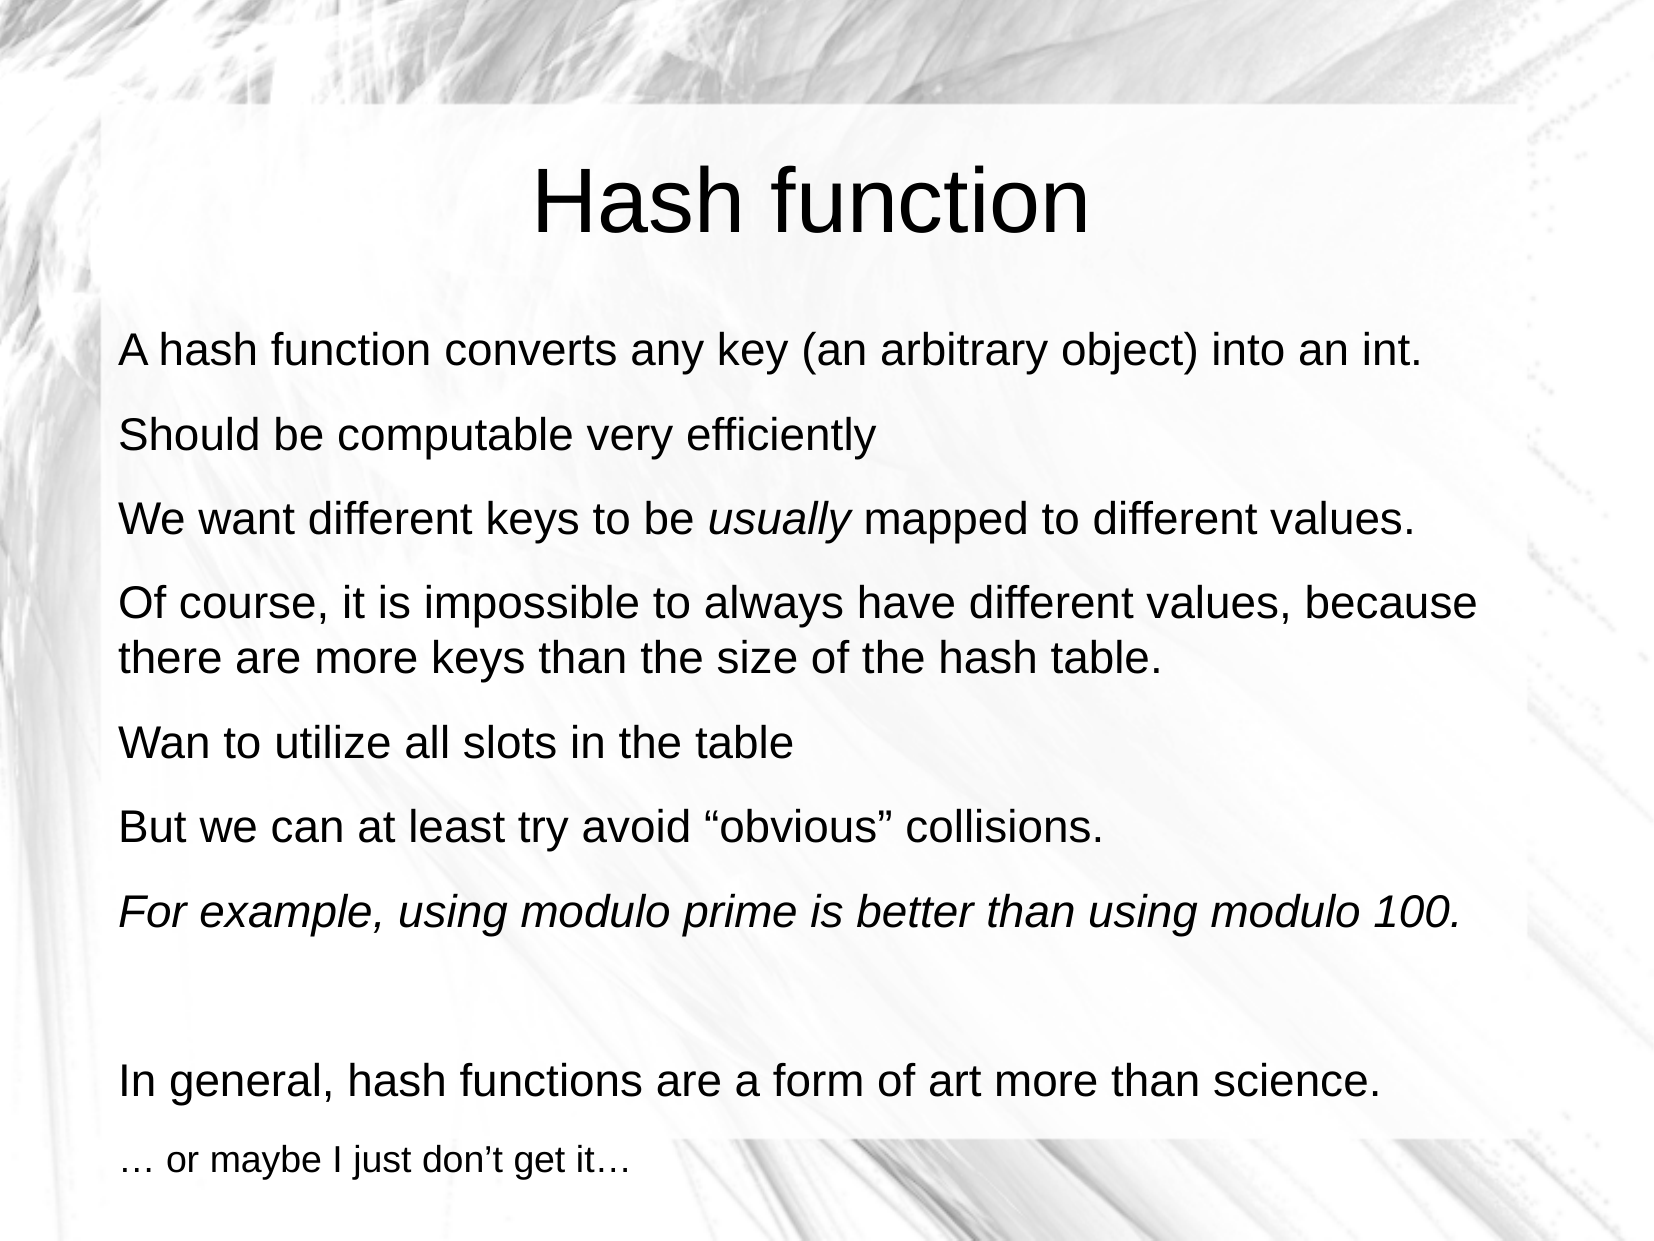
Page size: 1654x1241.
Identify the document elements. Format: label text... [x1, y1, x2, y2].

picture [0, 0, 1654, 1241]
list A hash function converts any key (an arbitrary object) into an int. Should be computable very efficiently We want different keys to be usually mapped to different values. Of course, it is impossible to always have different values, because there are more keys than the size of the hash table. Wan to utilize all slots in the table But we can at least try avoid “obvious” collisions. For example, using modulo prime is better than using modulo 100. In general, hash functions are a form of art more than science. … or maybe I just don’t get it… [118, 319, 1571, 1102]
title Hash function [118, 112, 1506, 281]
